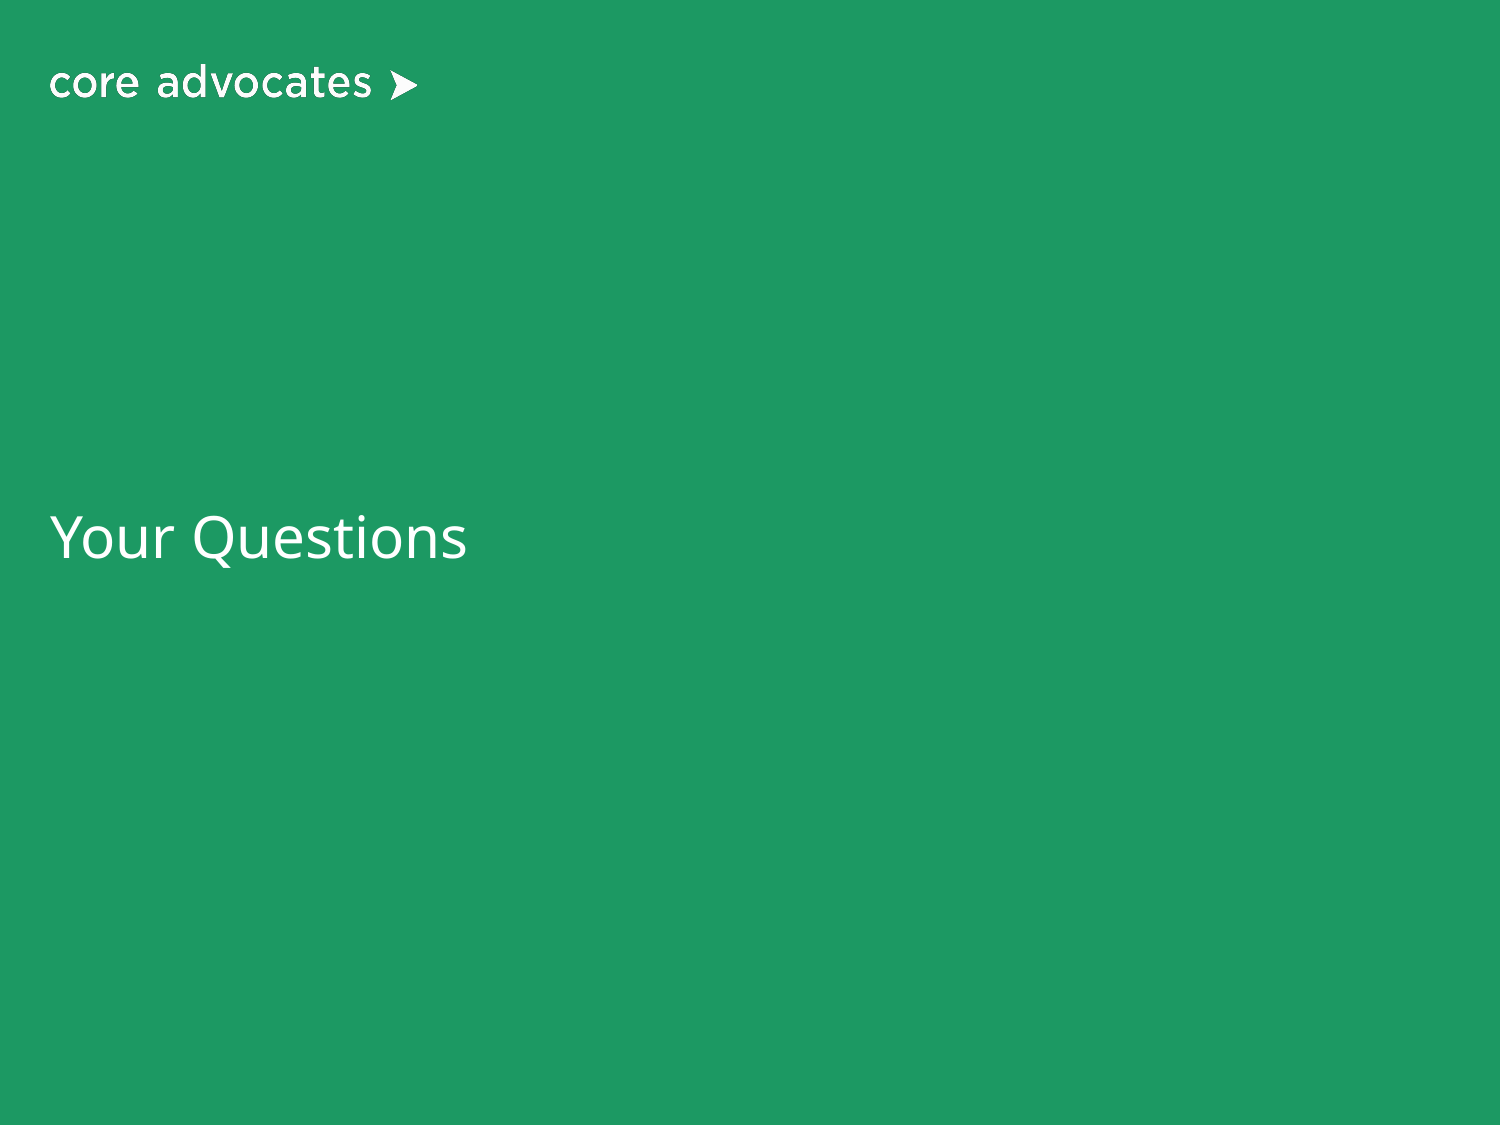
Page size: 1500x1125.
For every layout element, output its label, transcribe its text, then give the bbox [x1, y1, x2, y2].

picture [50, 64, 417, 100]
title Your Questions [35, 464, 1450, 607]
